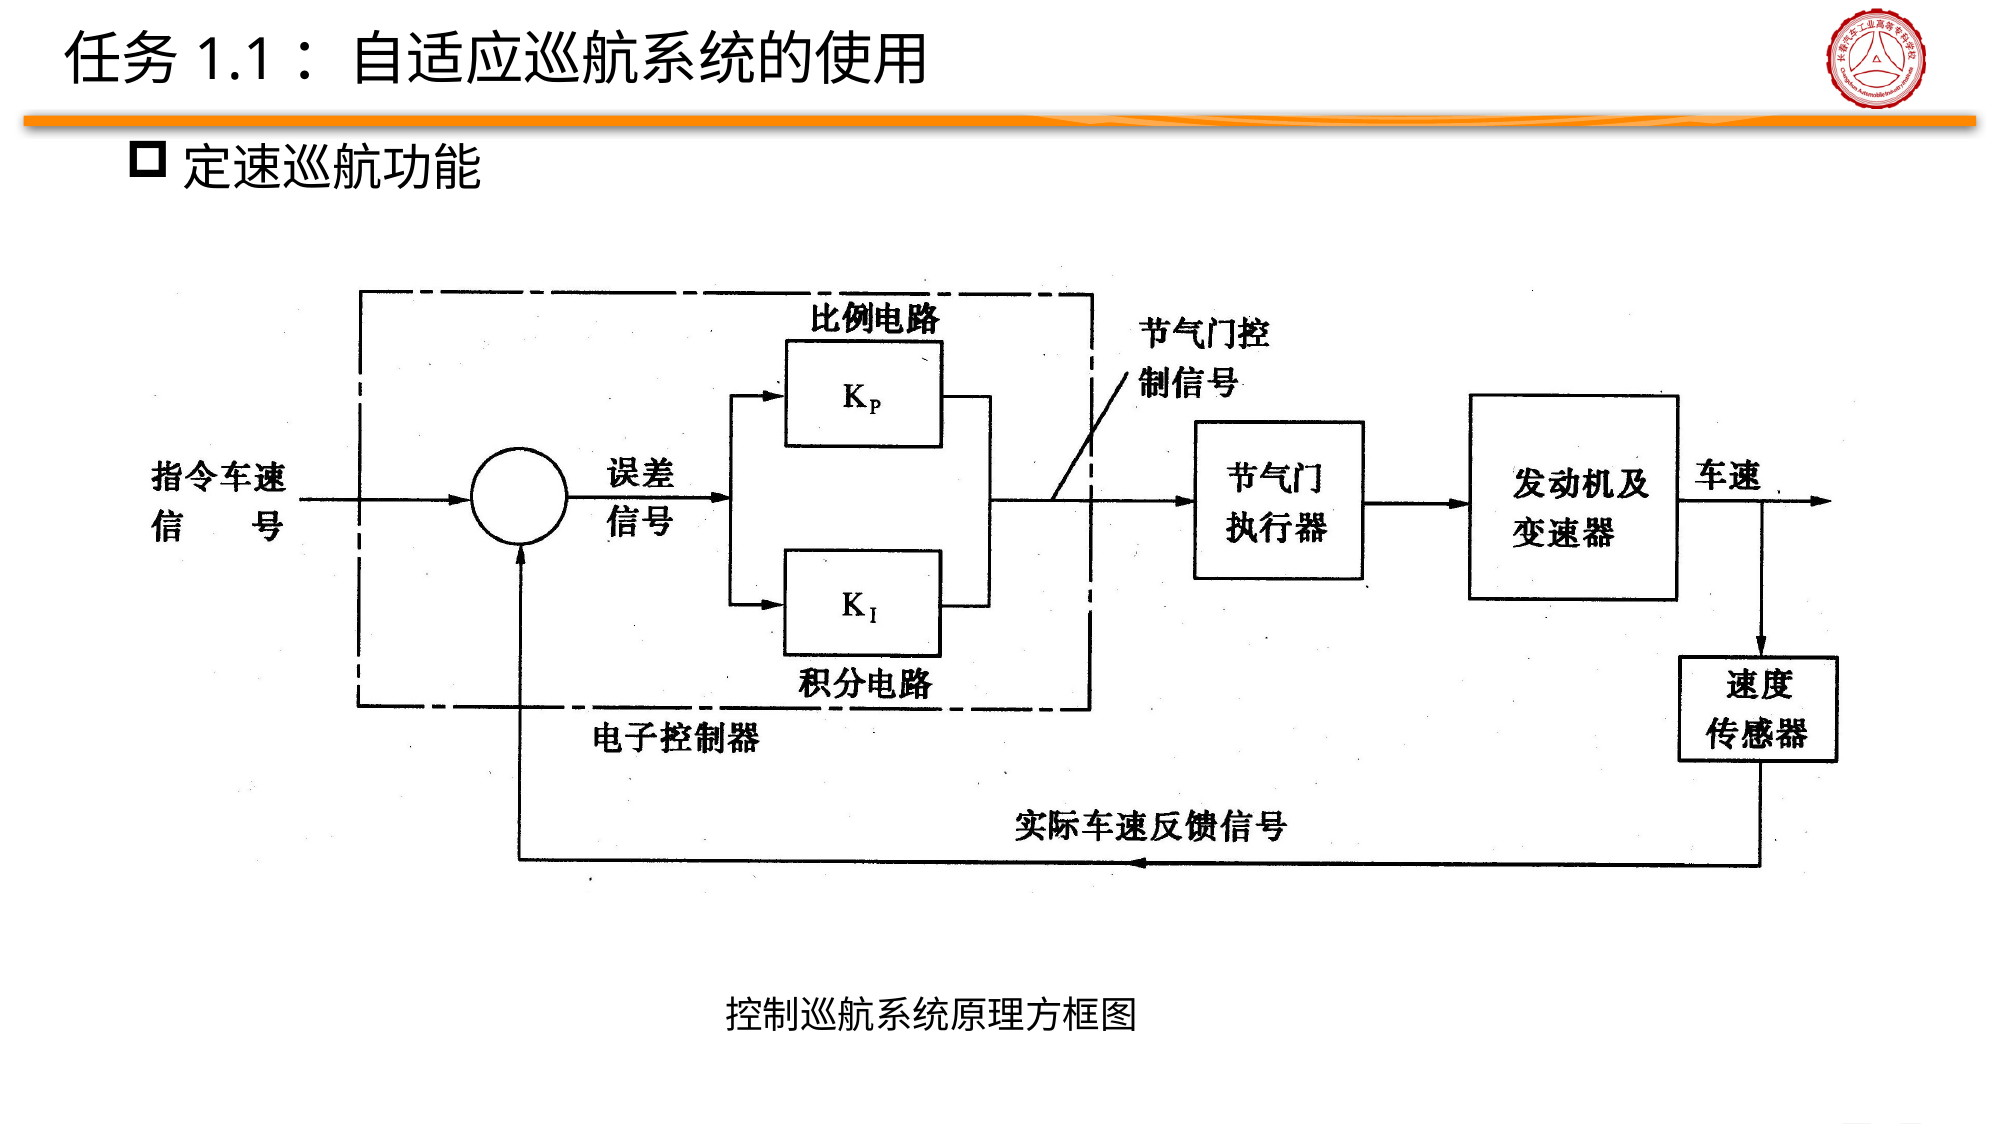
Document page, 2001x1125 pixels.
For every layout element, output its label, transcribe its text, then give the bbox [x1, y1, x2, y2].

picture [141, 259, 1859, 893]
picture [1826, 8, 1926, 109]
title 任务1.1：自适应巡航系统的使用 [49, 21, 1557, 121]
text_box 控制巡航系统原理方框图 [666, 984, 1500, 1044]
text_box 定速巡航功能 [110, 134, 1192, 260]
